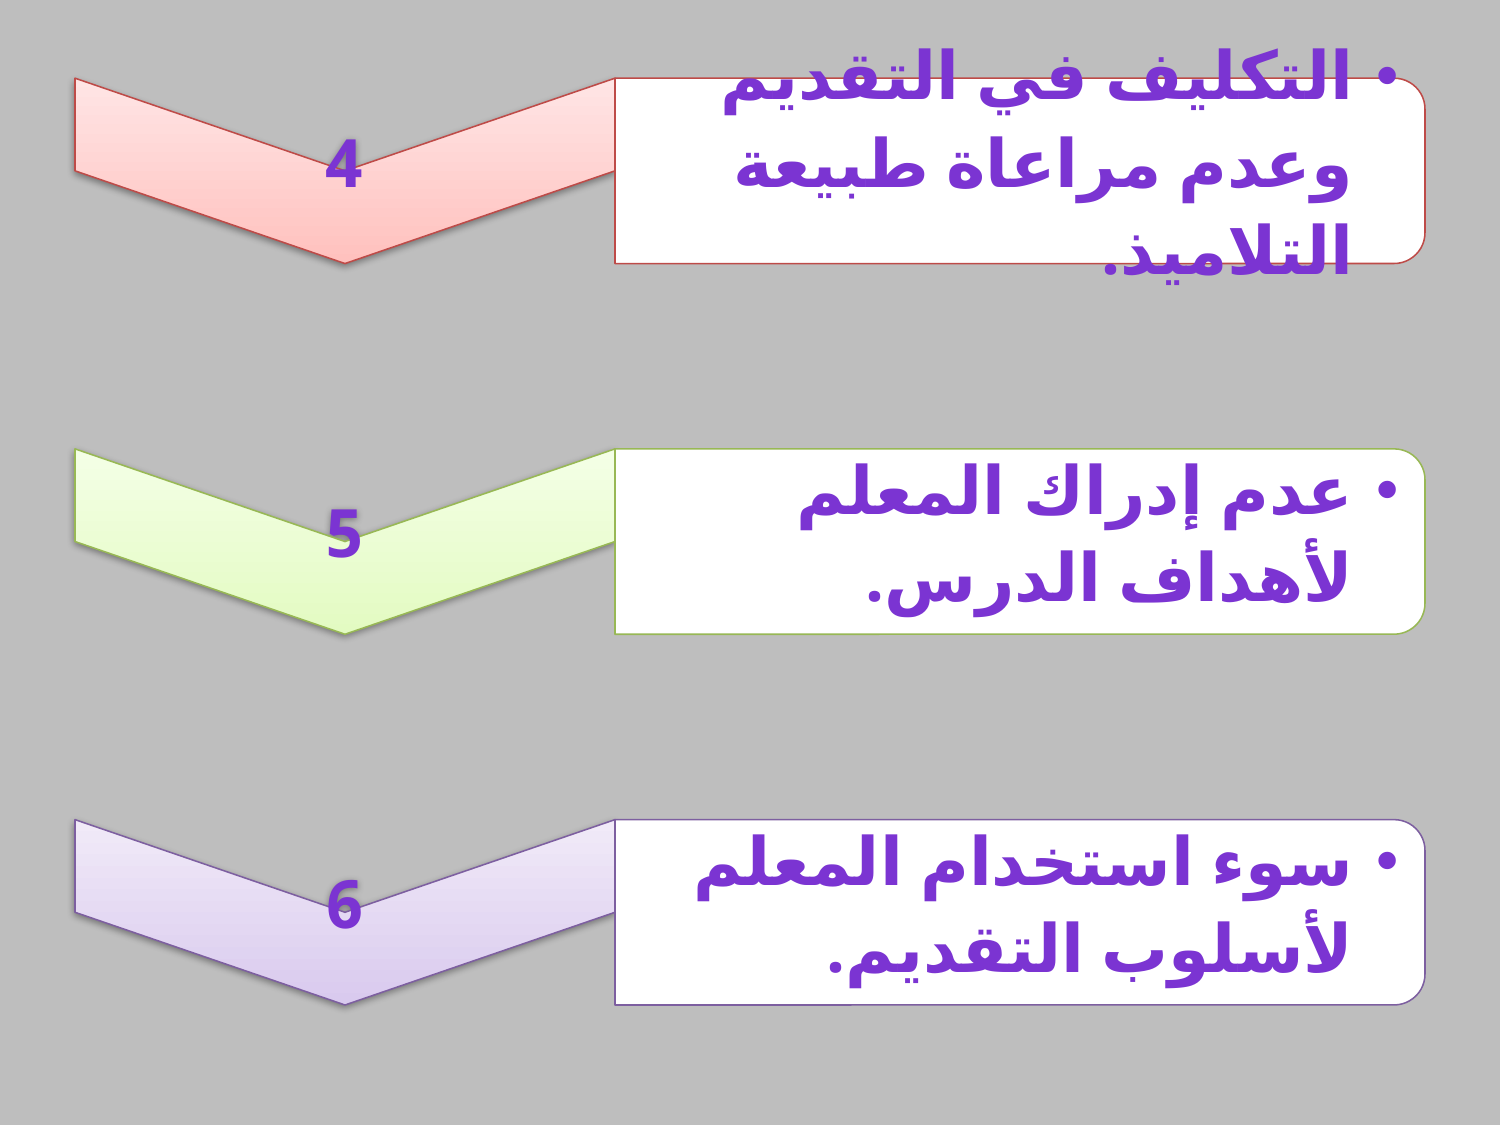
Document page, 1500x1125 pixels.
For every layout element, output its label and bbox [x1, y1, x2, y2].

list [74, 77, 1426, 1006]
